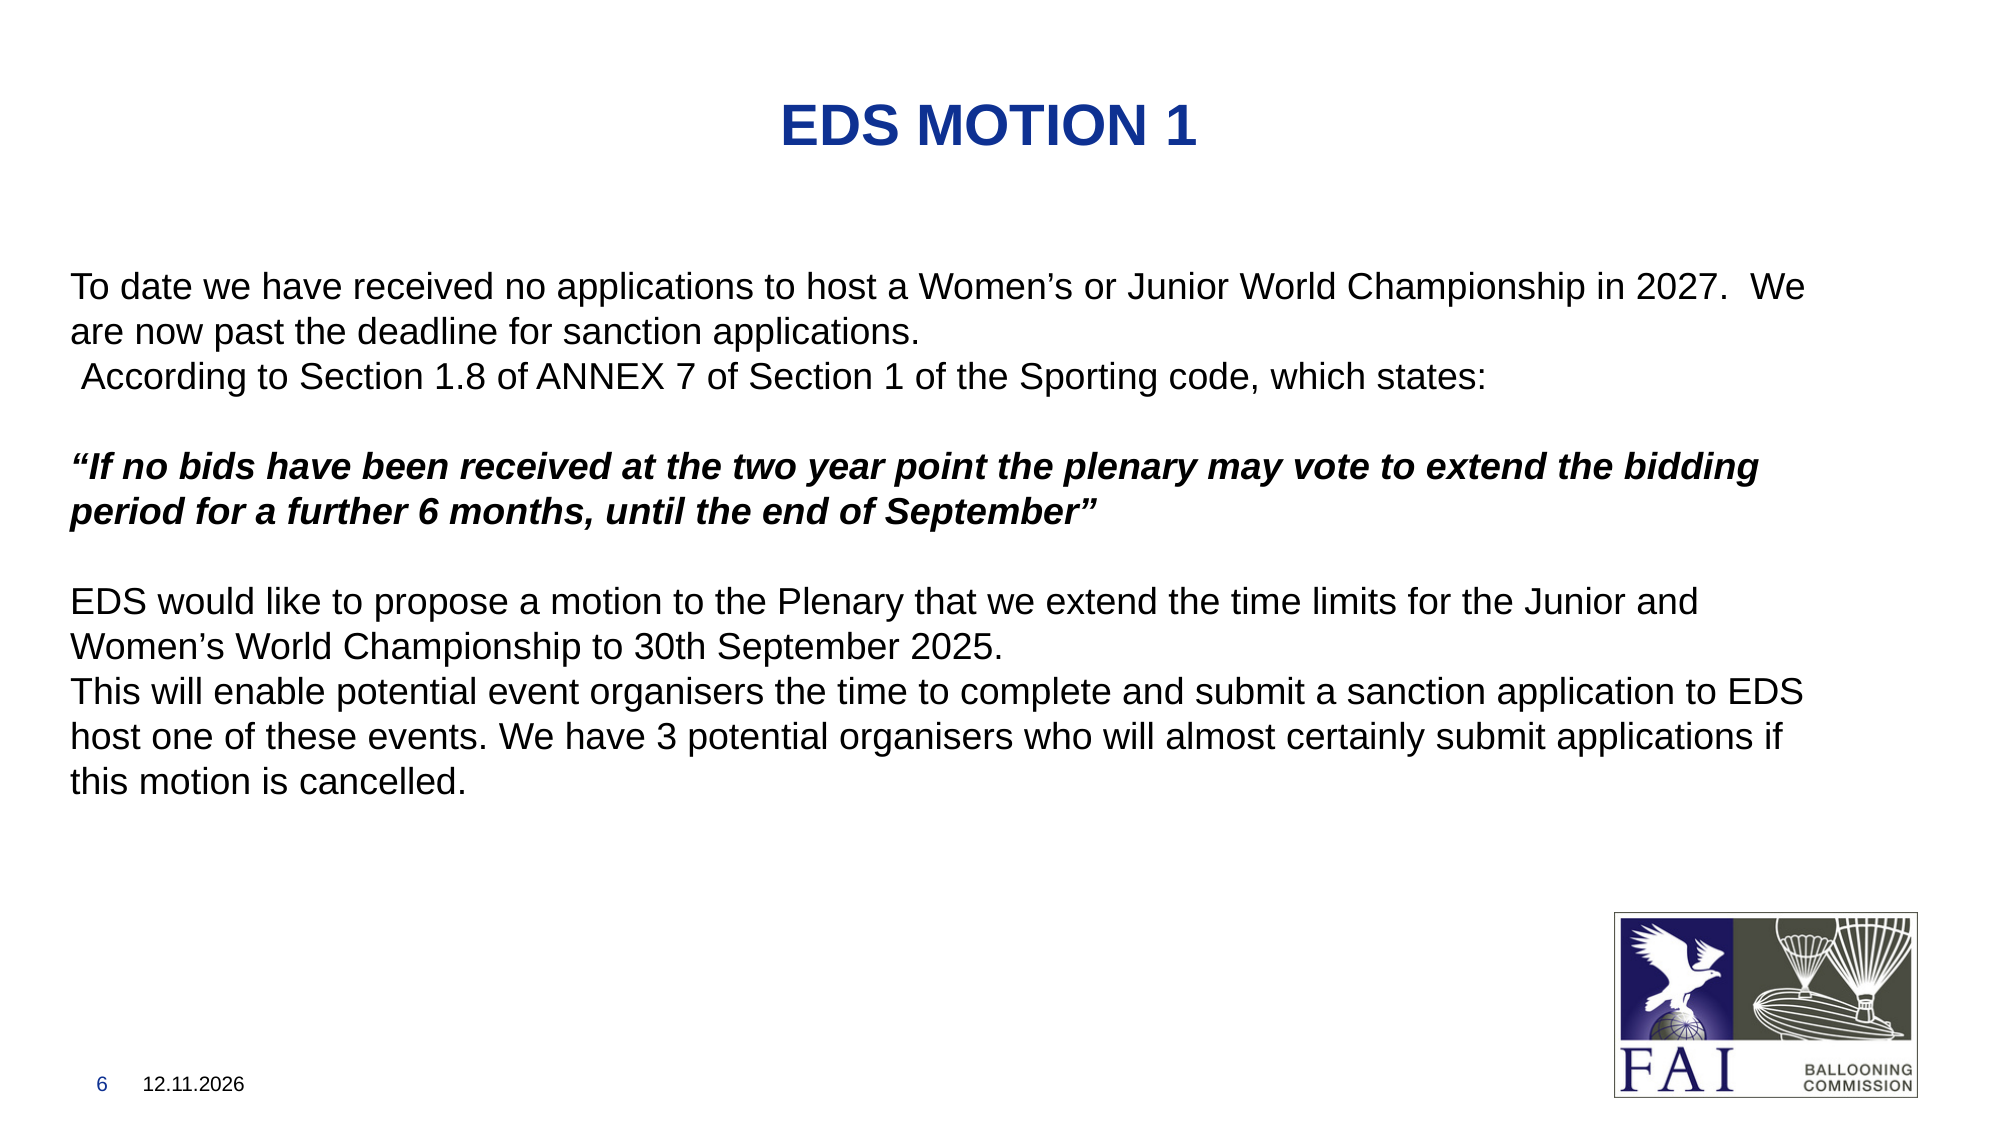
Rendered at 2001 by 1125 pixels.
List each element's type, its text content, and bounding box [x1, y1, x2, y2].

slide_number 6 [96, 1070, 143, 1125]
picture [1614, 912, 1918, 1098]
title EDS MOTION 1 [96, 72, 1881, 159]
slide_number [143, 1070, 256, 1125]
text_box To date we have received no applications to host a Women’s or Junior World Championship in 2027. We are now past the deadline for sanction applications. According to Section 1.8 of ANNEX 7 of Section 1 of the Sporting code, which states: “If no bids have been received at the two year point the plenary may vote to extend the bidding period for a further 6 months, until the end of September” EDS would like to propose a motion to the Plenary that we extend the time limits for the Junior and Women’s World Championship to 30th September 2025. This will enable potential event organisers the time to complete and submit a sanction application to EDS host one of these events. We have 3 potential organisers who will almost certainly submit applications if this motion is cancelled. [55, 254, 1840, 810]
